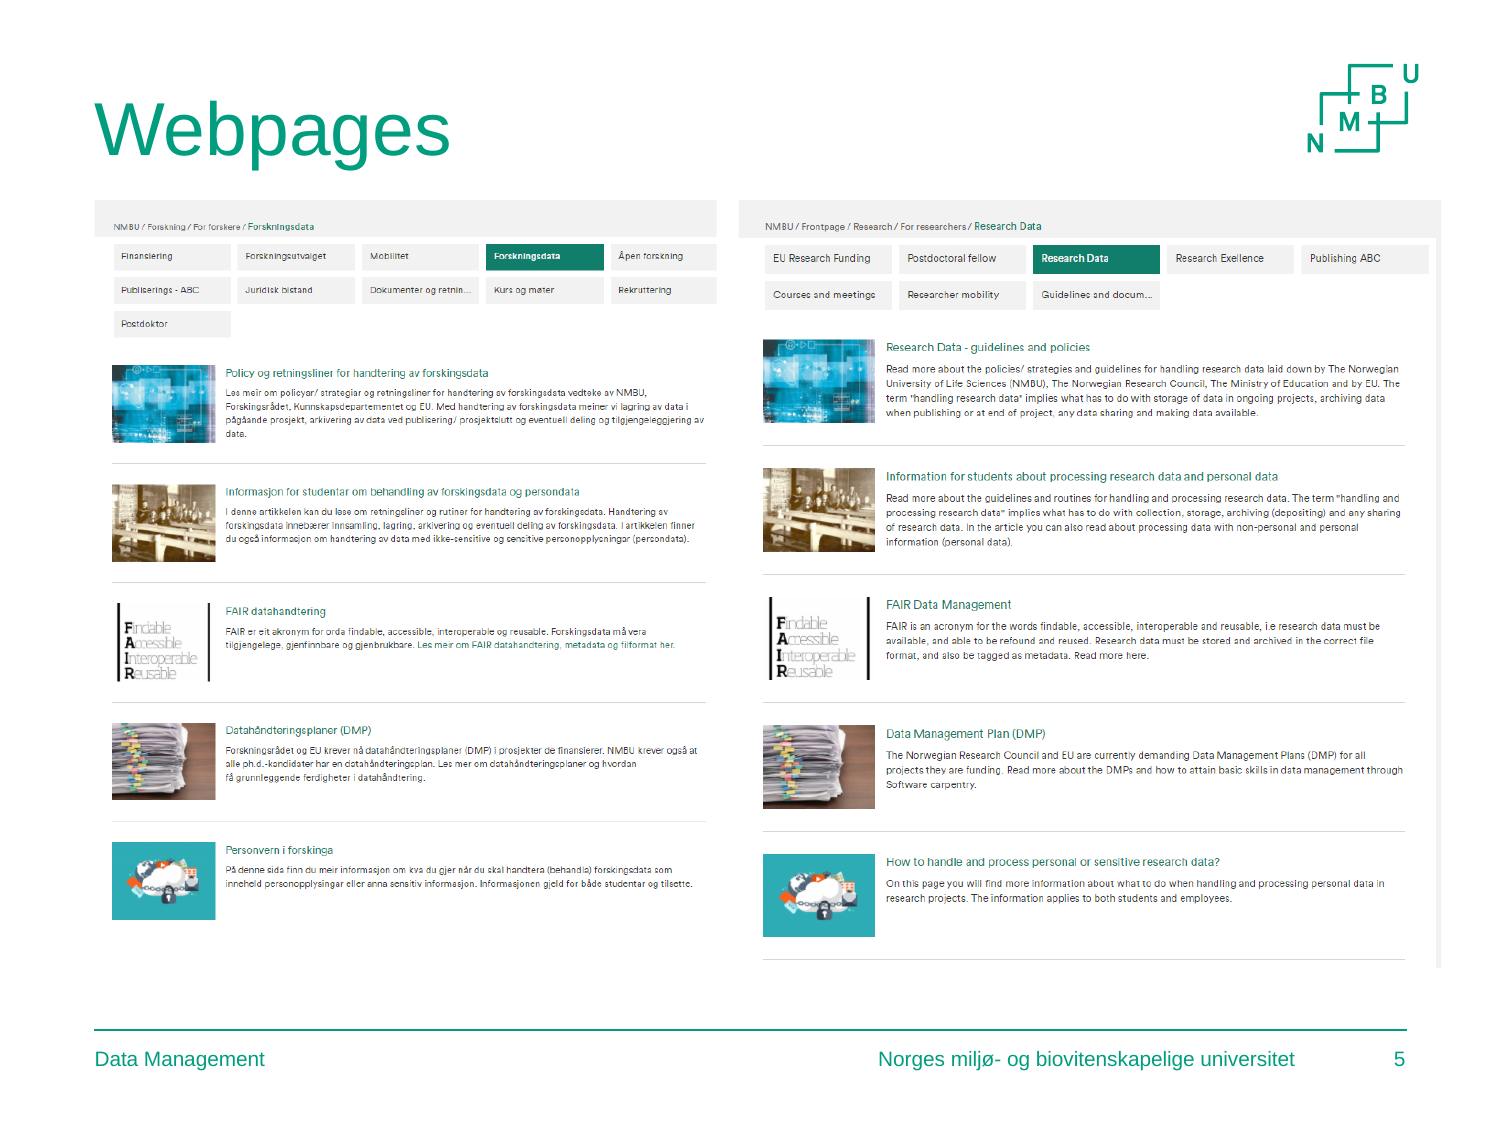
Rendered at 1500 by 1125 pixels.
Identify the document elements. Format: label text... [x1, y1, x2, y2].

picture [738, 200, 1442, 968]
title Webpages [94, 81, 871, 171]
footer Data Management [94, 1045, 875, 1071]
picture [94, 200, 717, 929]
slide_number 5 [1356, 1045, 1406, 1071]
slide_number Norges miljø- og biovitenskapelige universitet [878, 1045, 1353, 1071]
